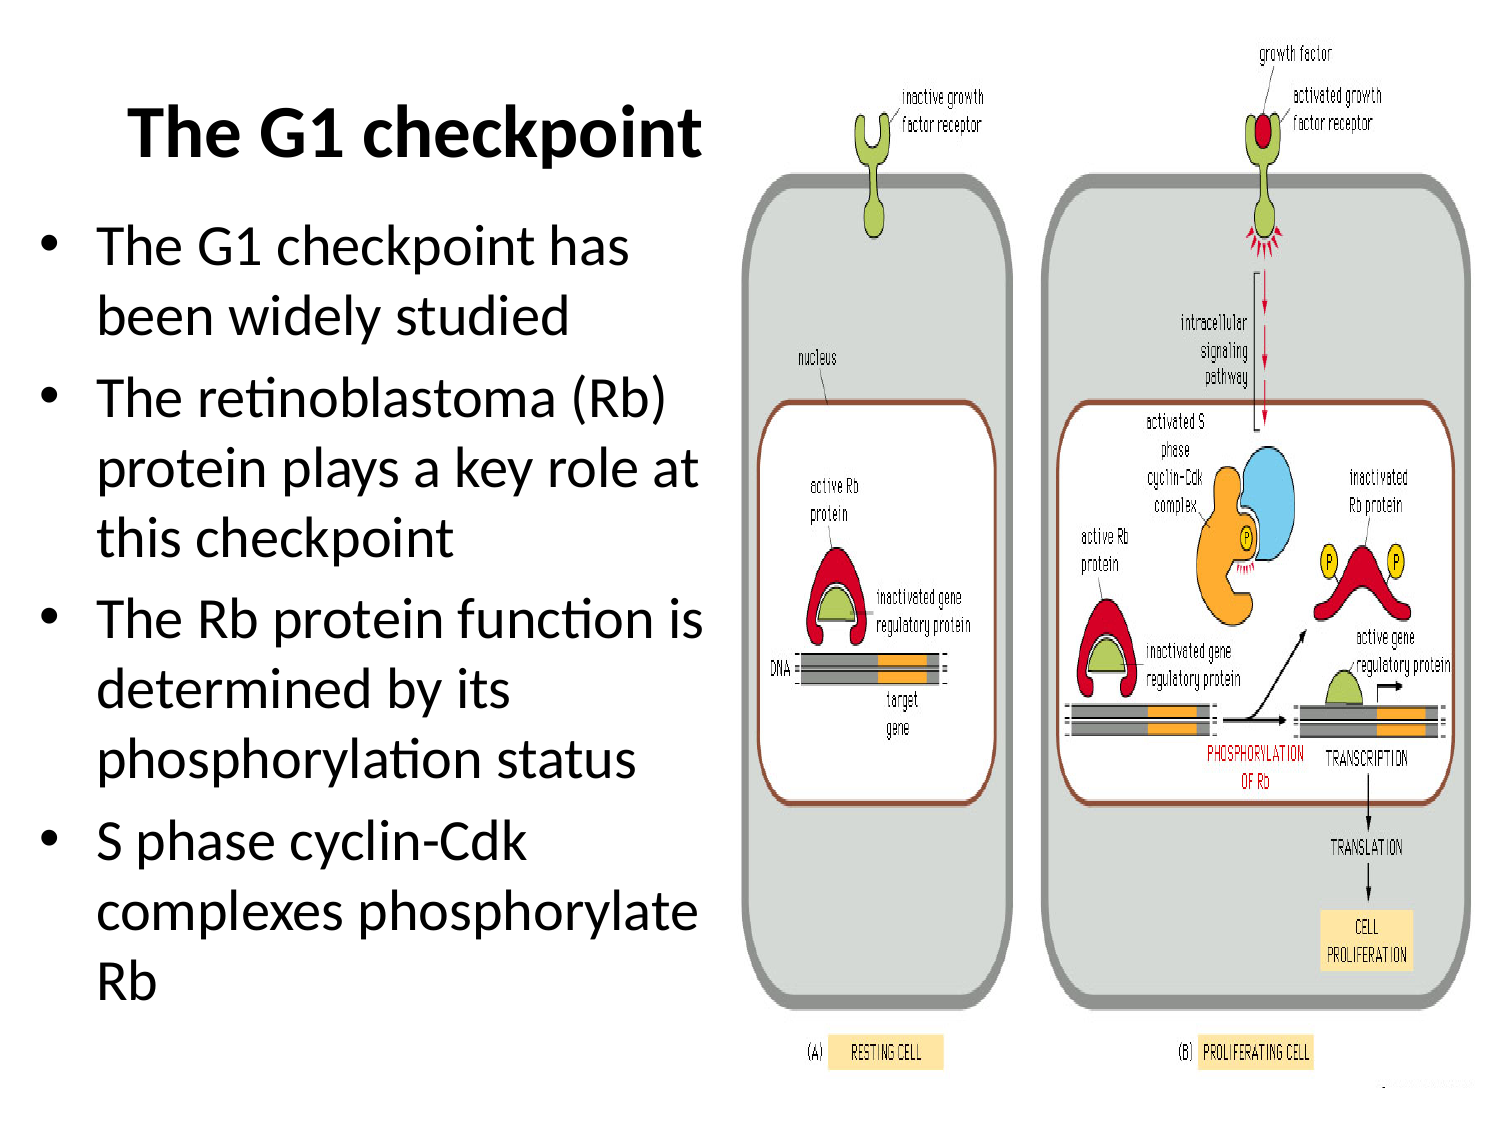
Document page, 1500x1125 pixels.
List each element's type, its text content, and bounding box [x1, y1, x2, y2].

text_box The G1 checkpoint [112, 75, 732, 200]
text_box The G1 checkpoint has been widely studied The retinoblastoma (Rb) protein plays a key role at this checkpoint The Rb protein function is determined by its phosphorylation status S phase cyclin-Cdk complexes phosphorylate Rb [24, 200, 732, 988]
picture [737, 37, 1476, 1088]
